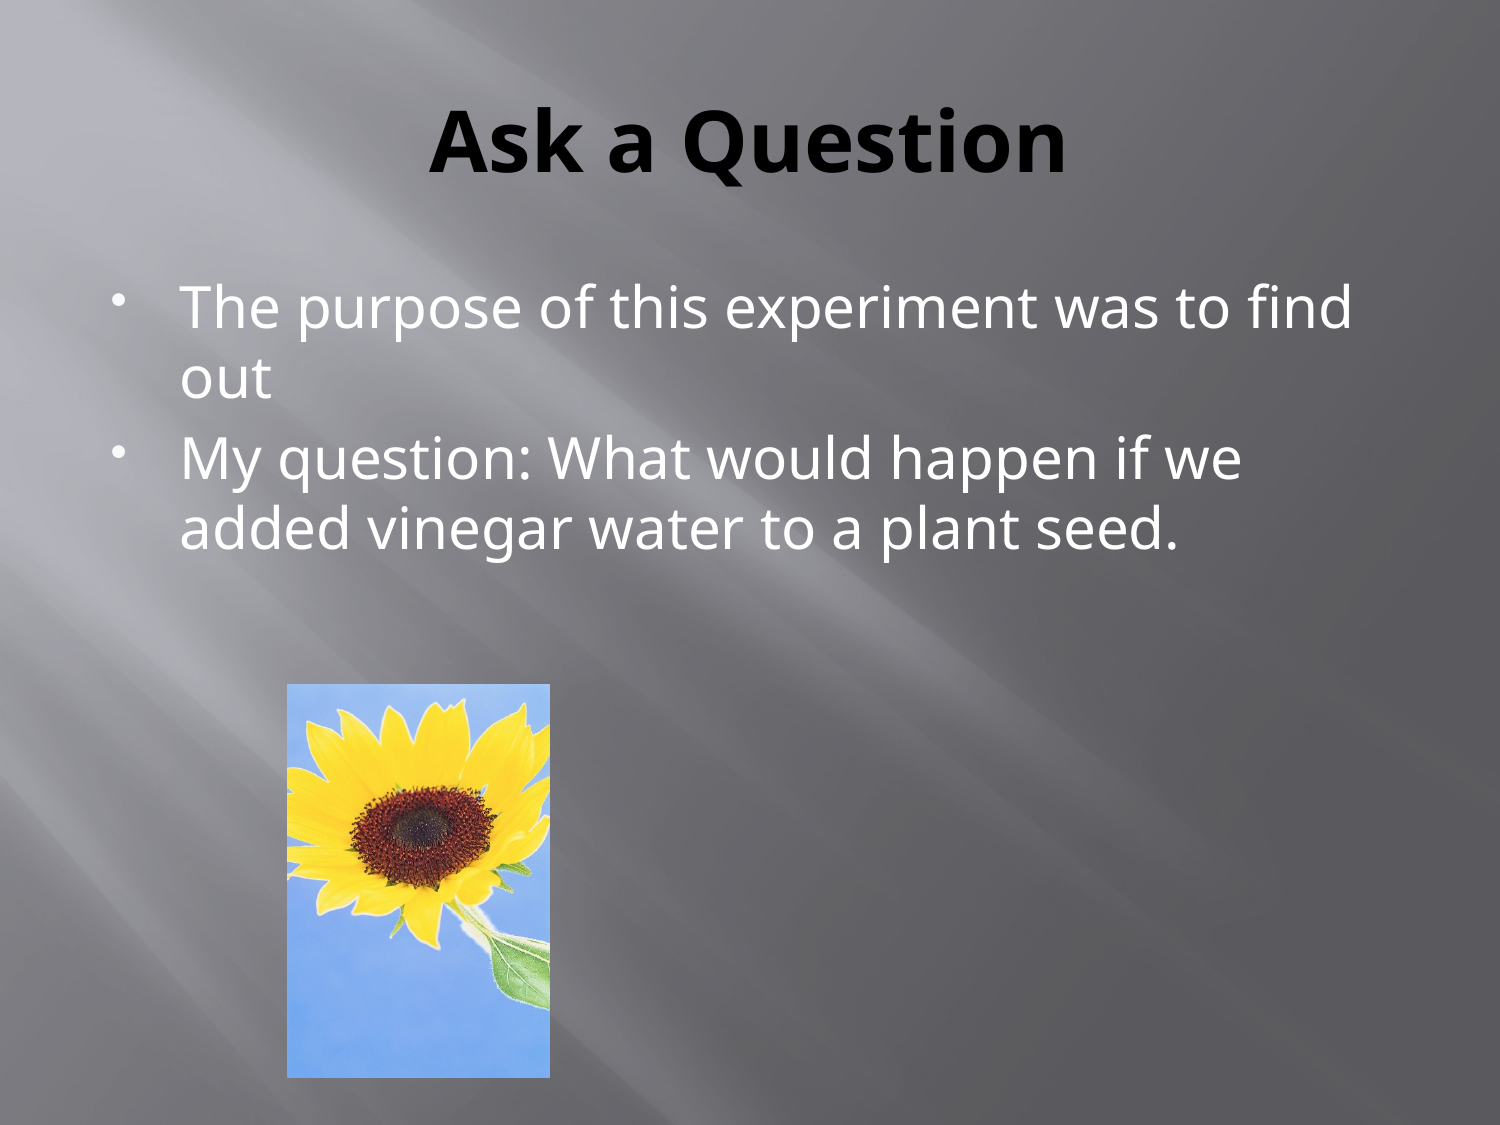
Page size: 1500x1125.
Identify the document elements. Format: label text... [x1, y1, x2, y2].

title Ask a Question [75, 45, 1425, 233]
picture [287, 683, 551, 1078]
list The purpose of this experiment was to find out My question: What would happen if we added vinegar water to a plant seed. [75, 262, 1425, 1035]
